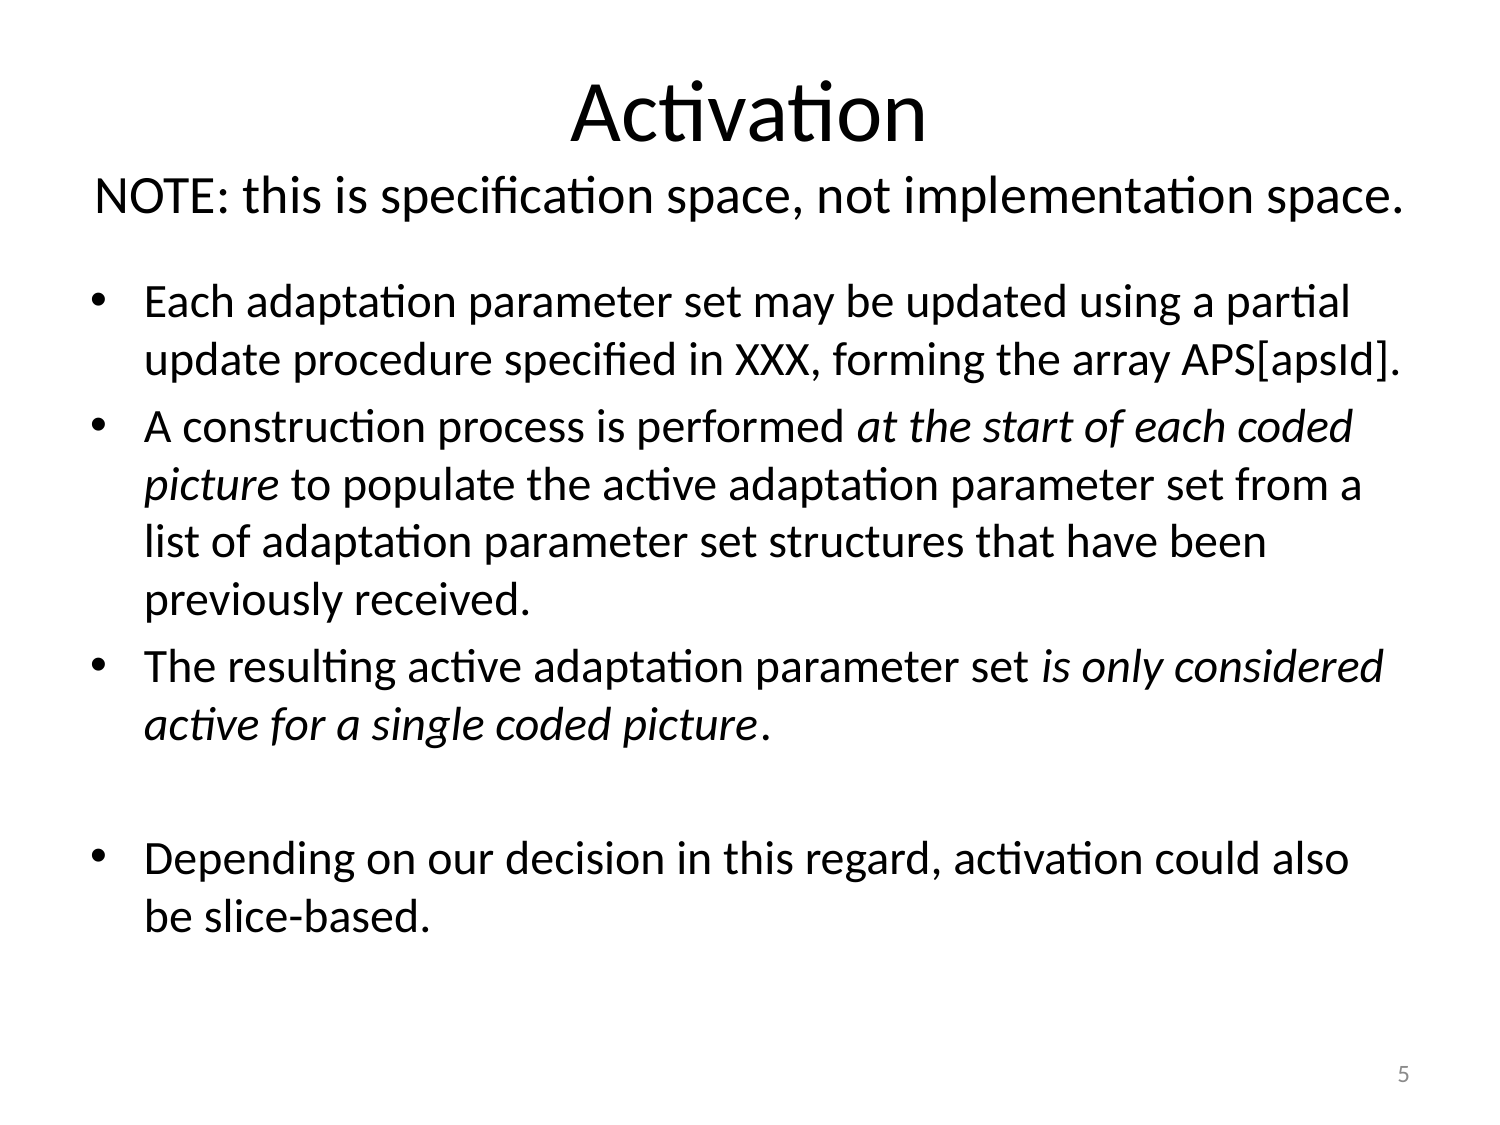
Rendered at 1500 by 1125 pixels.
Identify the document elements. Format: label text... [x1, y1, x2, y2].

list Each adaptation parameter set may be updated using a partial update procedure specified in XXX, forming the array APS[apsId]. A construction process is performed at the start of each coded picture to populate the active adaptation parameter set from a list of adaptation parameter set structures that have been previously received. The resulting active adaptation parameter set is only considered active for a single coded picture. Depending on our decision in this regard, activation could also be slice-based. [75, 262, 1425, 1005]
title Activation NOTE: this is specification space, not implementation space. [75, 45, 1425, 233]
slide_number 5 [1074, 1042, 1425, 1103]
